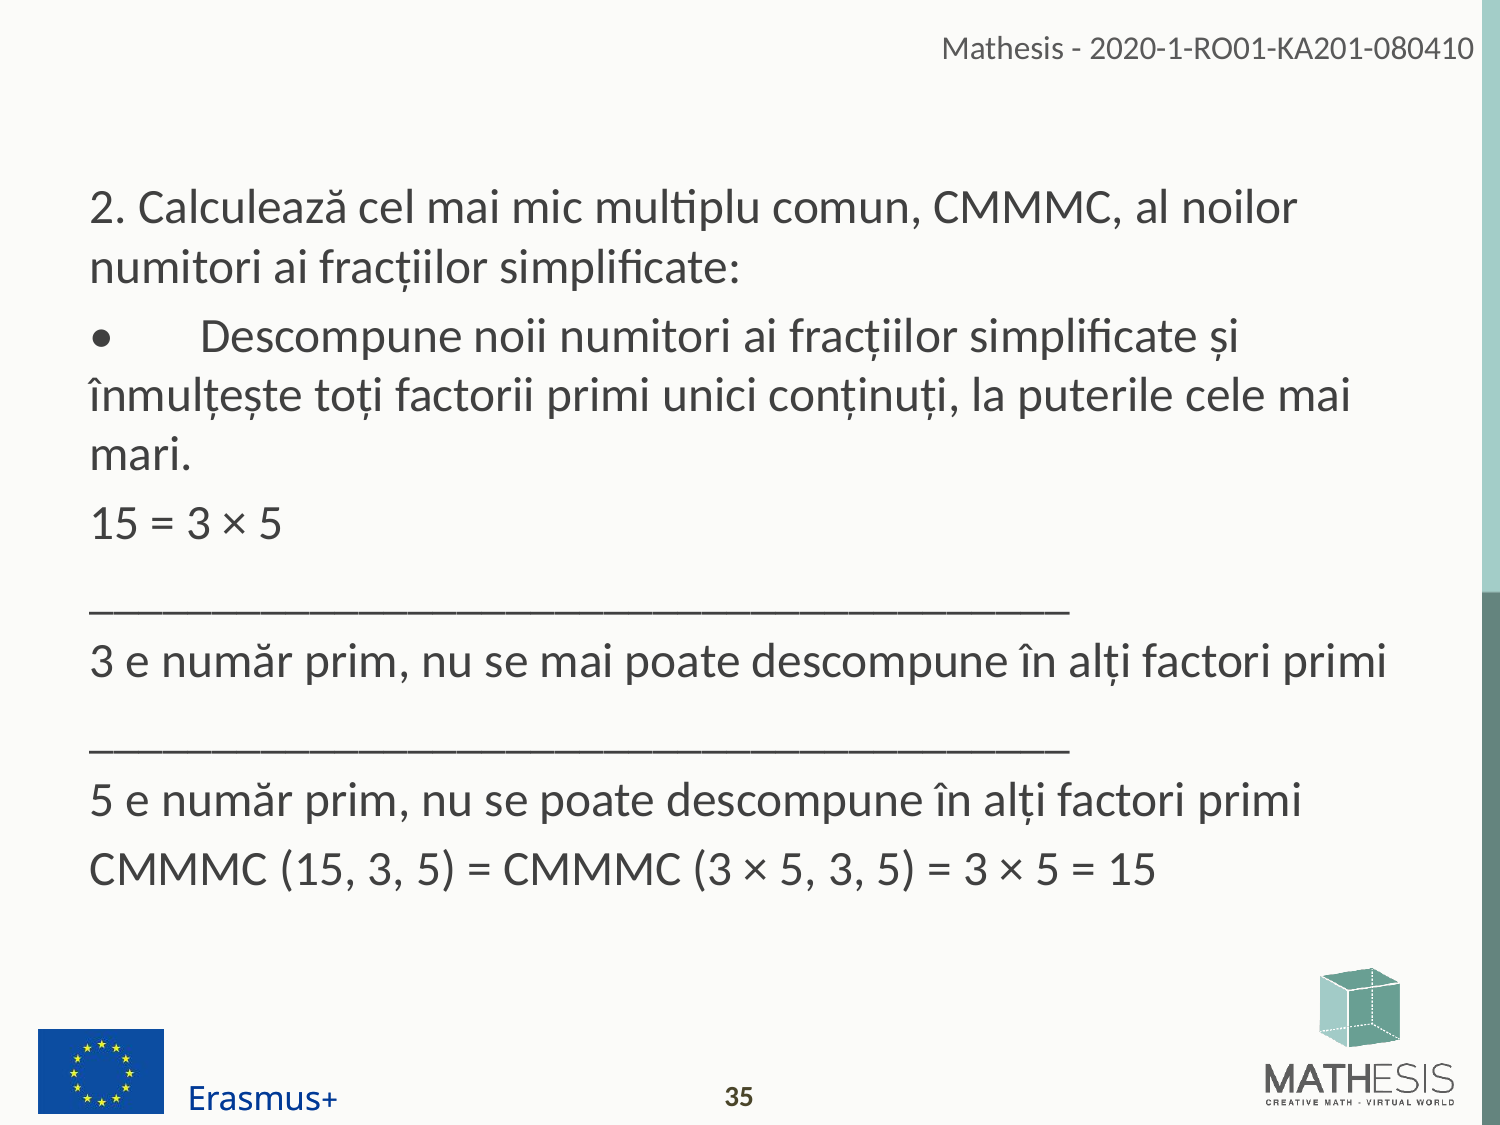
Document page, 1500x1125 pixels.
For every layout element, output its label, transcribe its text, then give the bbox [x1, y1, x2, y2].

picture [38, 1029, 164, 1114]
list 2. Calculează cel mai mic multiplu comun, CMMMC, al noilor numitori ai fracțiilor simplificate: • Descompune noii numitori ai fracțiilor simplificate și înmulțește toți factorii primi unici conținuți, la puterile cele mai mari. 15 = 3 × 5 ________________________________________ 3 e număr prim, nu se mai poate descompune în alți factori primi ________________________________________ 5 e număr prim, nu se poate descompune în alți factori primi CMMMC (15, 3, 5) = CMMMC (3 × 5, 3, 5) = 3 × 5 = 15 [75, 167, 1425, 910]
